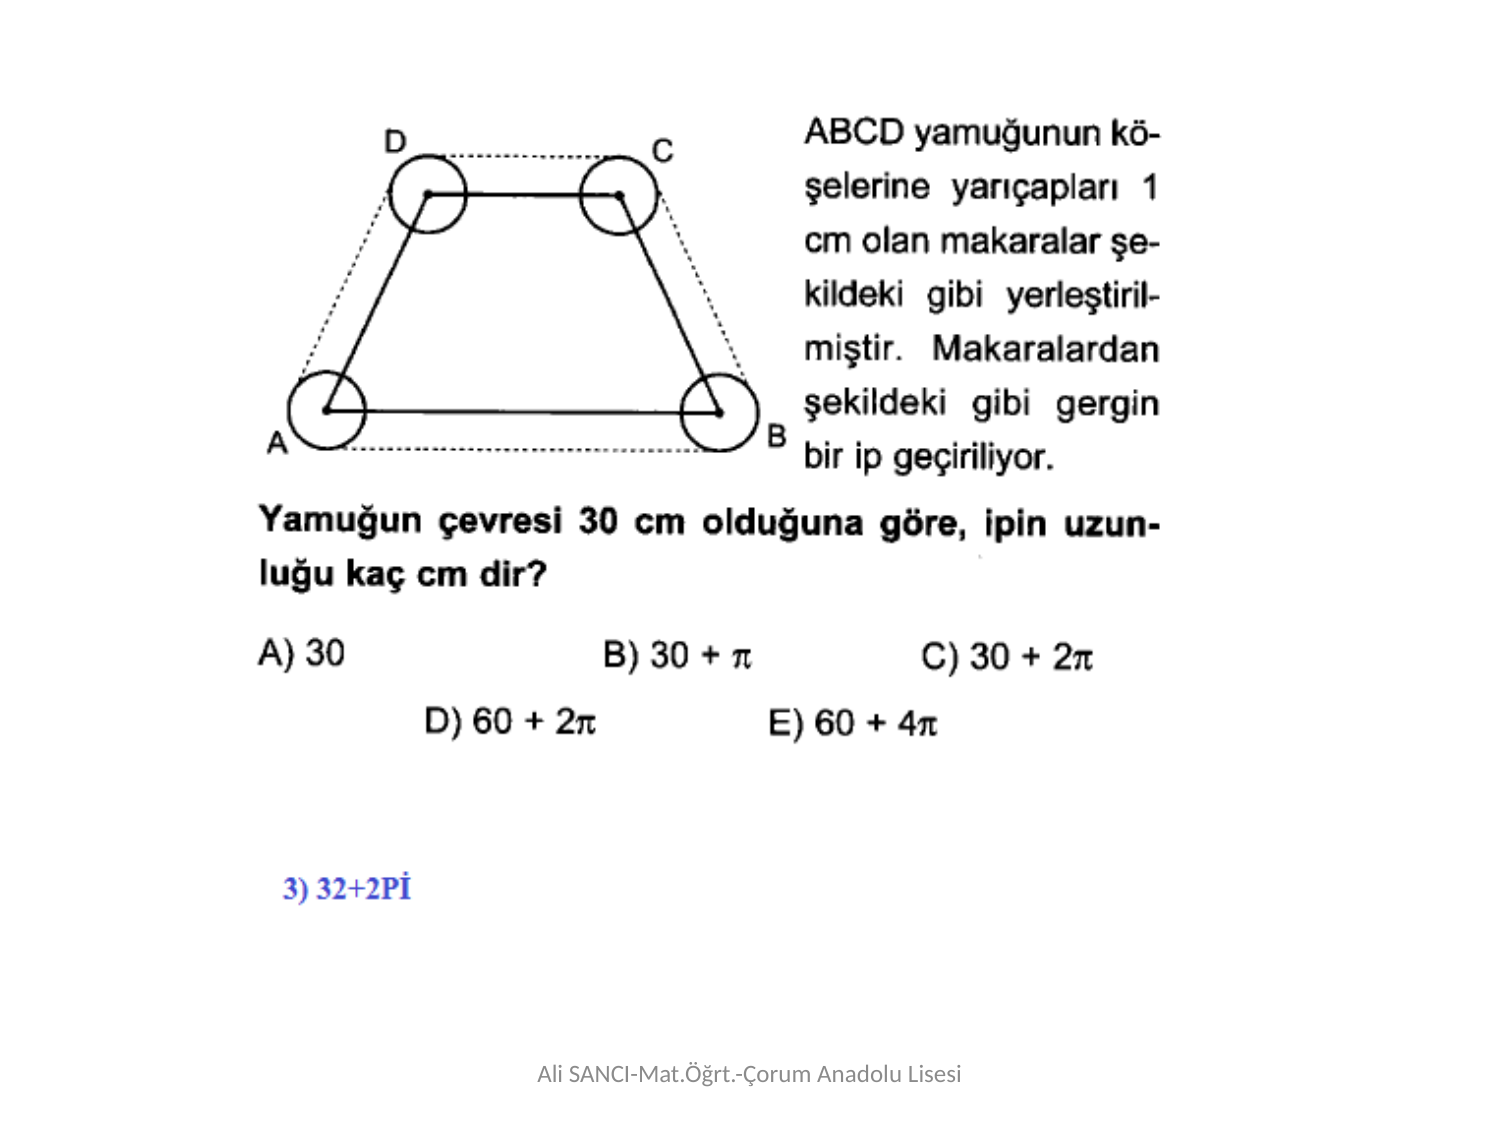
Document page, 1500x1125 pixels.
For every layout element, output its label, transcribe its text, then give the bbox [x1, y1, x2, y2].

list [241, 89, 1211, 935]
footer Ali SANCI-Mat.Öğrt.-Çorum Anadolu Lisesi [512, 1042, 988, 1103]
